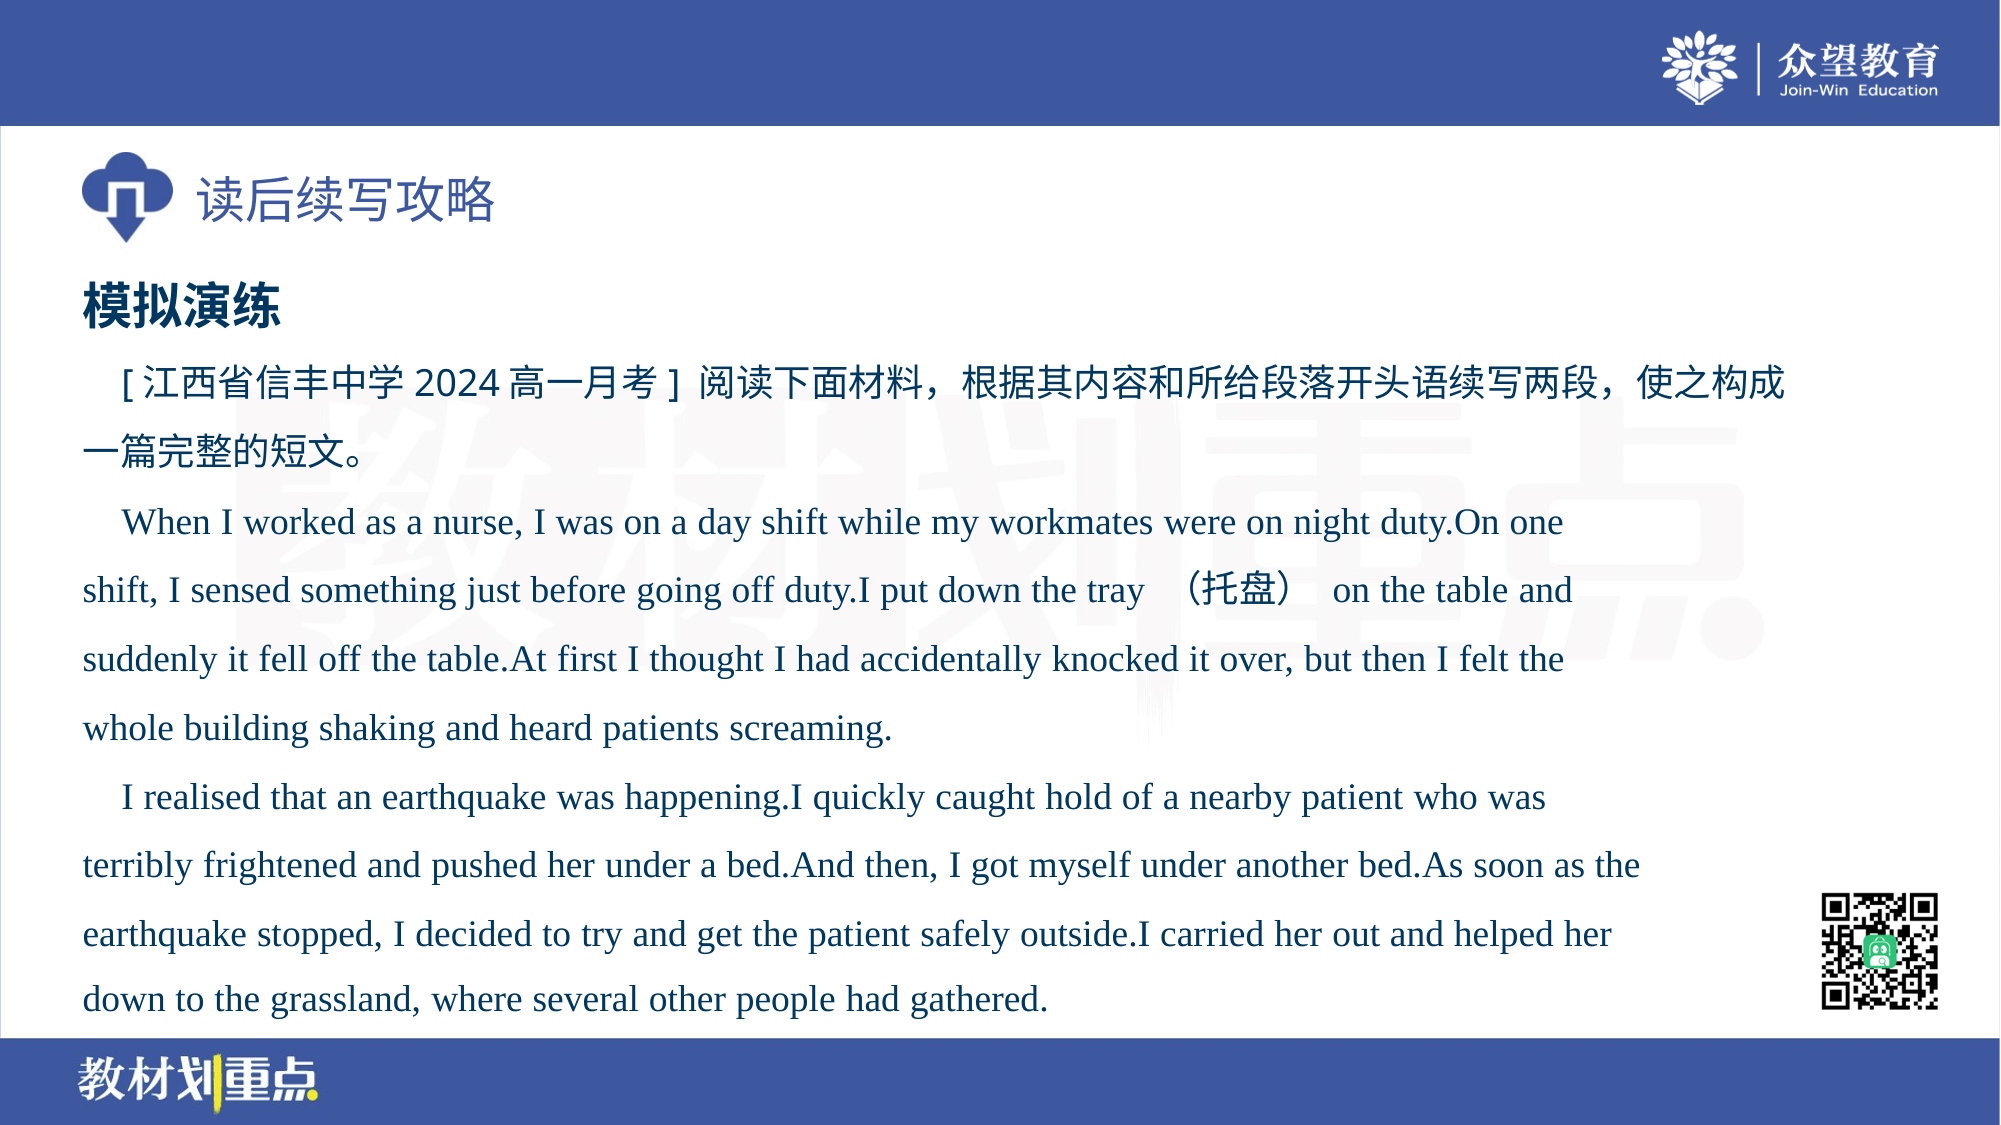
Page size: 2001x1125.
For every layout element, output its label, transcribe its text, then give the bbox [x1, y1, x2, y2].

picture [0, 0, 2000, 1125]
text_box [江西省信丰中学2024高一月考] 阅读下面材料，根据其内容和所给段落开头语续写两段，使之构成 一篇完整的短文。 When I worked as a nurse, I was on a day shift while my workmates were on night duty.On one shift, I sensed something just before going off duty.I put down the tray （托盘） on the table and suddenly it fell off the table.At first I thought I had accidentally knocked it over, but then I felt the whole building shaking and heard patients screaming. I realised that an earthquake was happening.I quickly caught hold of a nearby patient who was terribly frightened and pushed her under a bed.And then, I got myself under another bed.As soon as the earthquake stopped, I decided to try and get the patient safely outside.I carried her out and helped her down to the grassland, where several other people had gathered. [82, 335, 1817, 1012]
text_box 模拟演练 [82, 247, 1817, 335]
